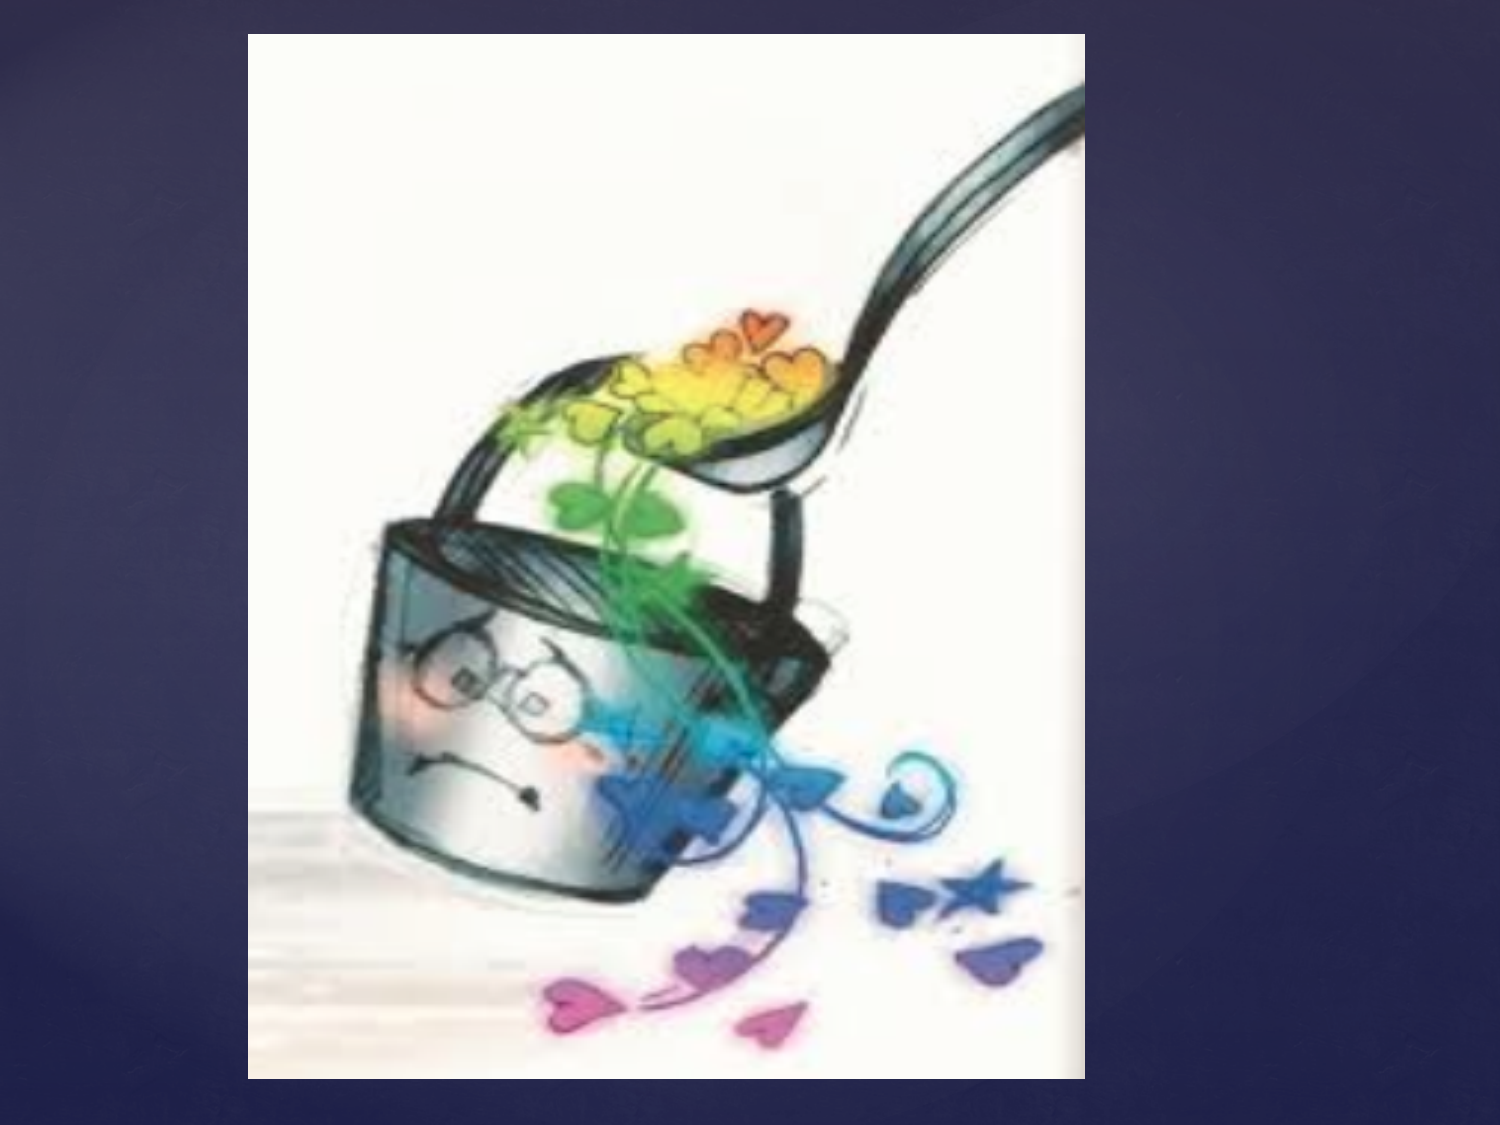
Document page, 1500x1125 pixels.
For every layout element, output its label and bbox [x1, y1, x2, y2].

picture [247, 34, 1085, 1080]
